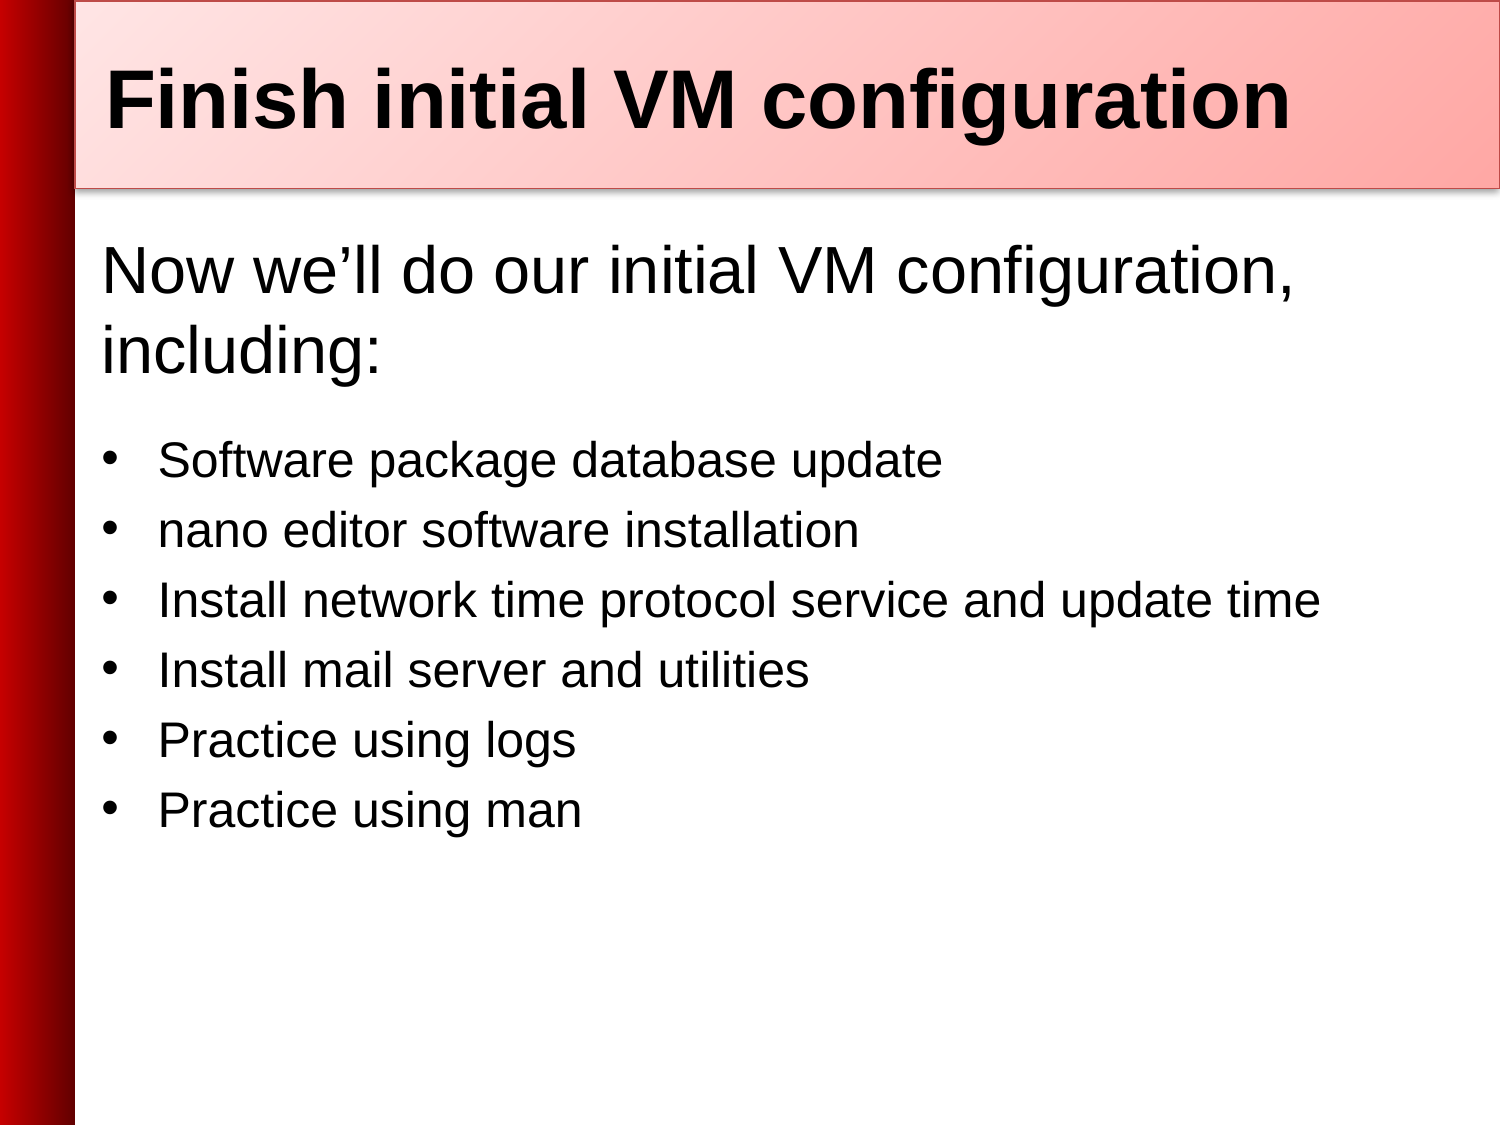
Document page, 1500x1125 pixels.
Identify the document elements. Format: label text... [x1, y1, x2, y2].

title Finish initial VM configuration [74, 0, 1500, 189]
list Now we’ll do our initial VM configuration, including: Software package database update nano editor software installation Install network time protocol service and update time Install mail server and utilities Practice using logs Practice using man [86, 219, 1470, 1011]
